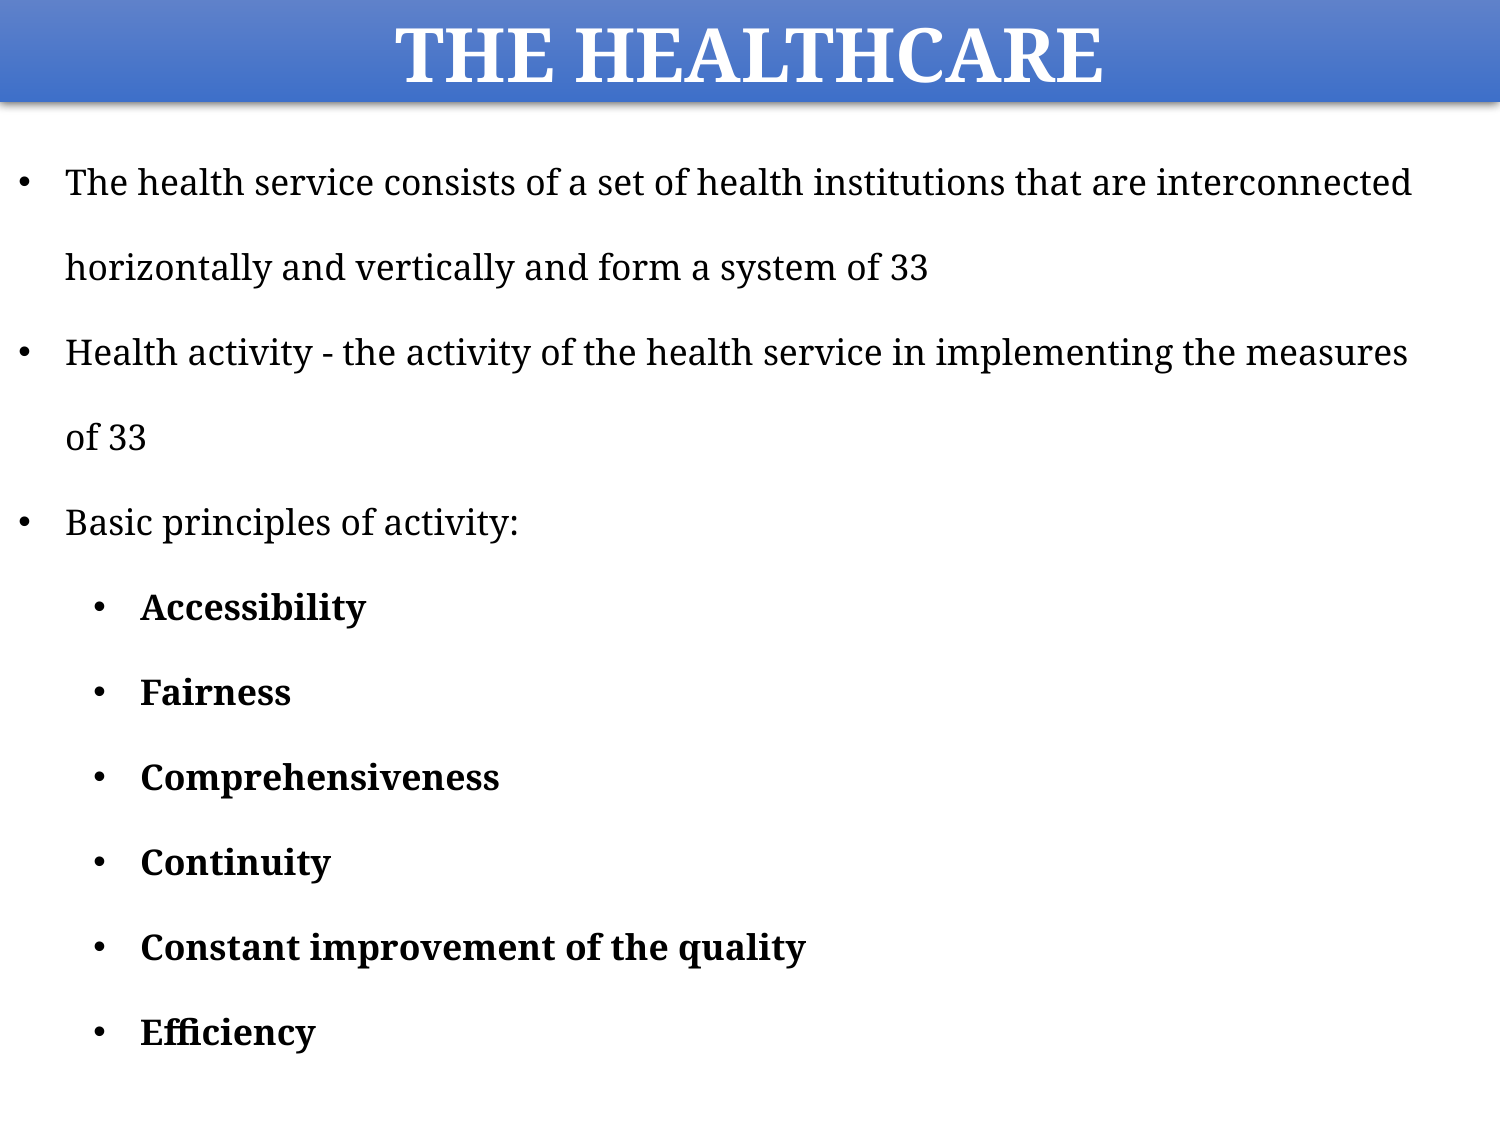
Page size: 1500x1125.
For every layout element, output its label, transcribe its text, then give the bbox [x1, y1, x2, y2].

text_box The health service consists of a set of health institutions that are interconnected horizontally and vertically and form a system of 33 Health activity - the activity of the health service in implementing the measures of 33 Basic principles of activity: Accessibility Fairness Comprehensiveness Continuity Constant improvement of the quality Efficiency [3, 110, 1466, 1061]
text_box THE HEALTHCARE [0, 0, 1500, 102]
